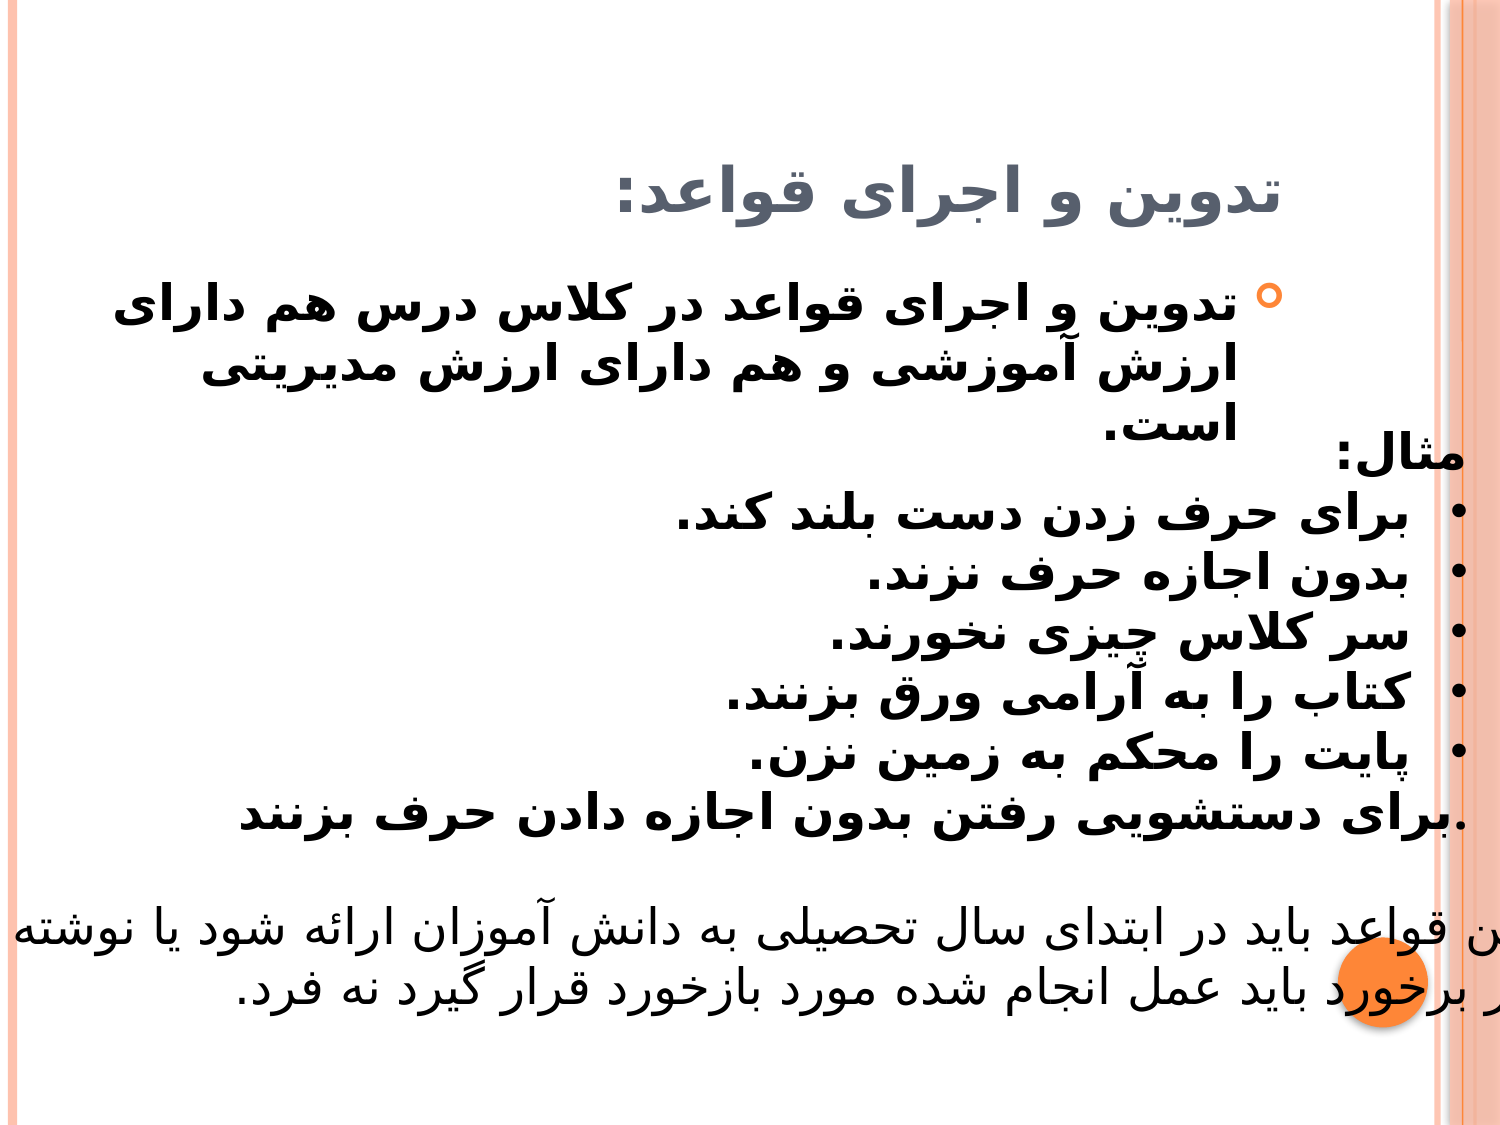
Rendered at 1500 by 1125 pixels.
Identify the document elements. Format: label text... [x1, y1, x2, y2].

text_box مثال: برای حرف زدن دست بلند کند. بدون اجازه حرف نزند. سر کلاس چیزی نخورند. کتاب را به آرامی ورق بزنند. پایت را محکم به زمین نزن. برای دستشویی رفتن بدون اجازه دادن حرف بزنند. [223, 412, 1483, 848]
list تدوین و اجرای قواعد در کلاس درس هم دارای ارزش آموزشی و هم دارای ارزش مدیریتی است. [75, 262, 1300, 438]
text_box این قواعد باید در ابتدای سال تحصیلی به دانش آموزان ارائه شود یا نوشته گردد و در برخورد باید عمل انجام شده مورد بازخورد قرار گیرد نه فرد. [0, 887, 1500, 1023]
title تدوین و اجرای قواعد: [75, 45, 1300, 233]
